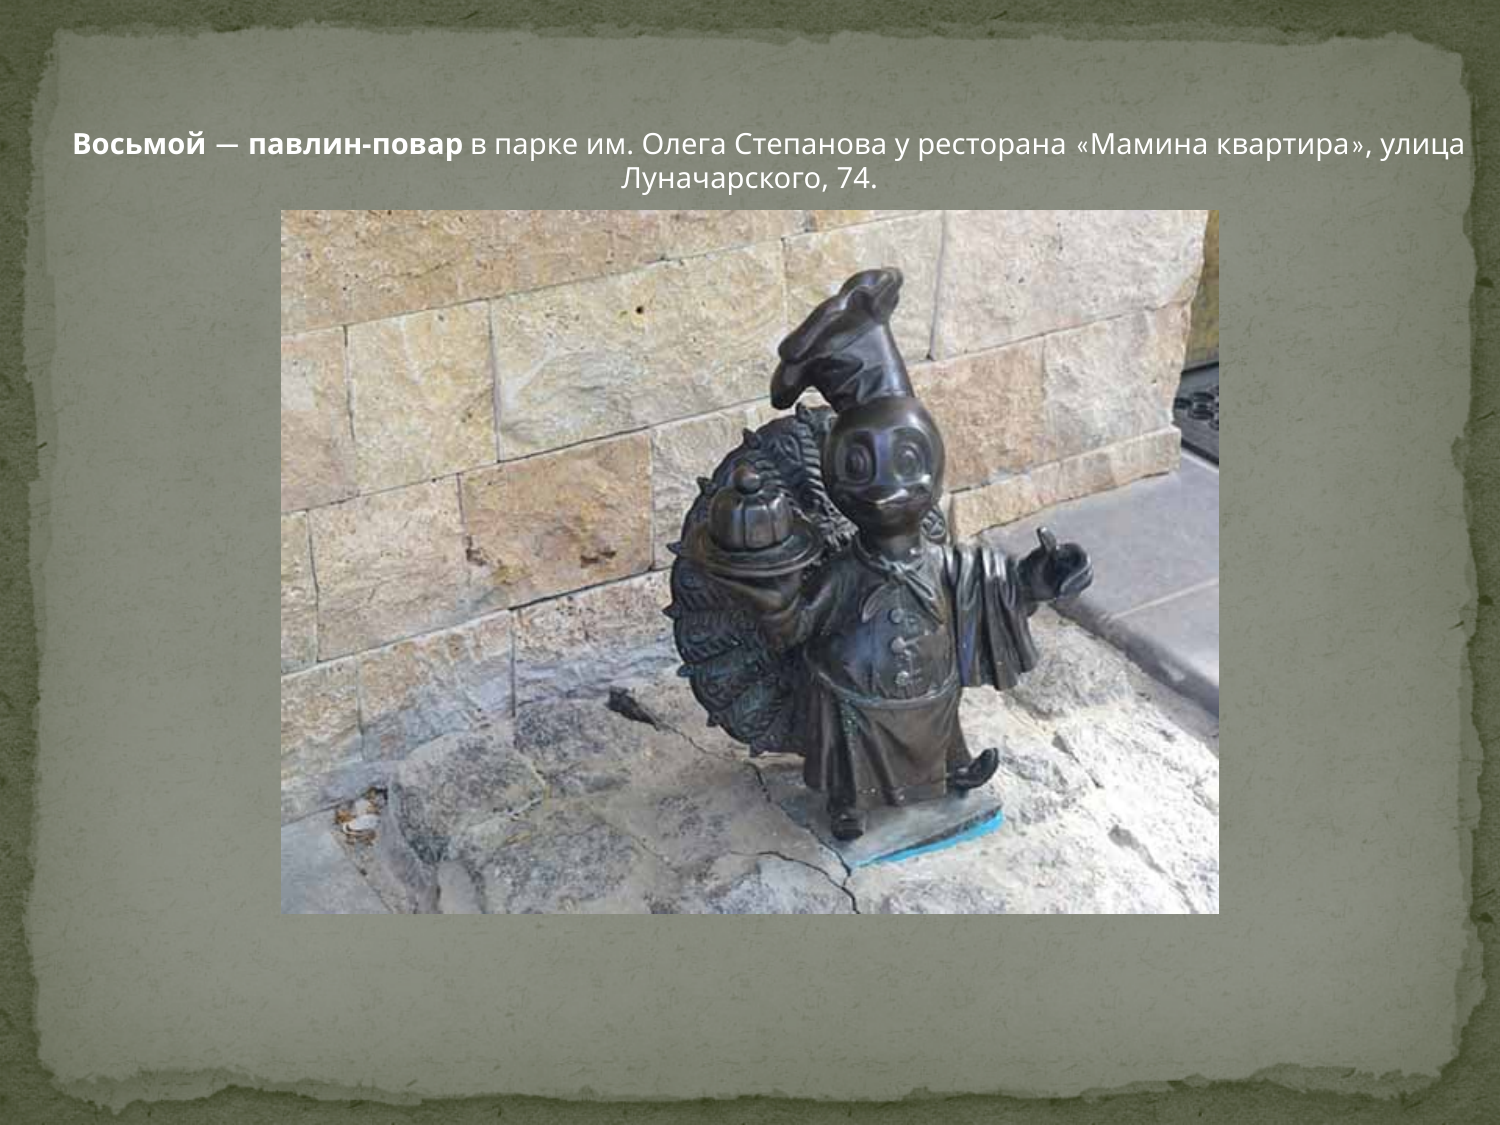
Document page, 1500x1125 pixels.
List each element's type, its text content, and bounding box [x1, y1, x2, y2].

text_box Восьмой — павлин-повар в парке им. Олега Степанова у ресторана «Мамина квартира», улица Луначарского, 74. [0, 117, 1500, 203]
picture [281, 210, 1219, 914]
